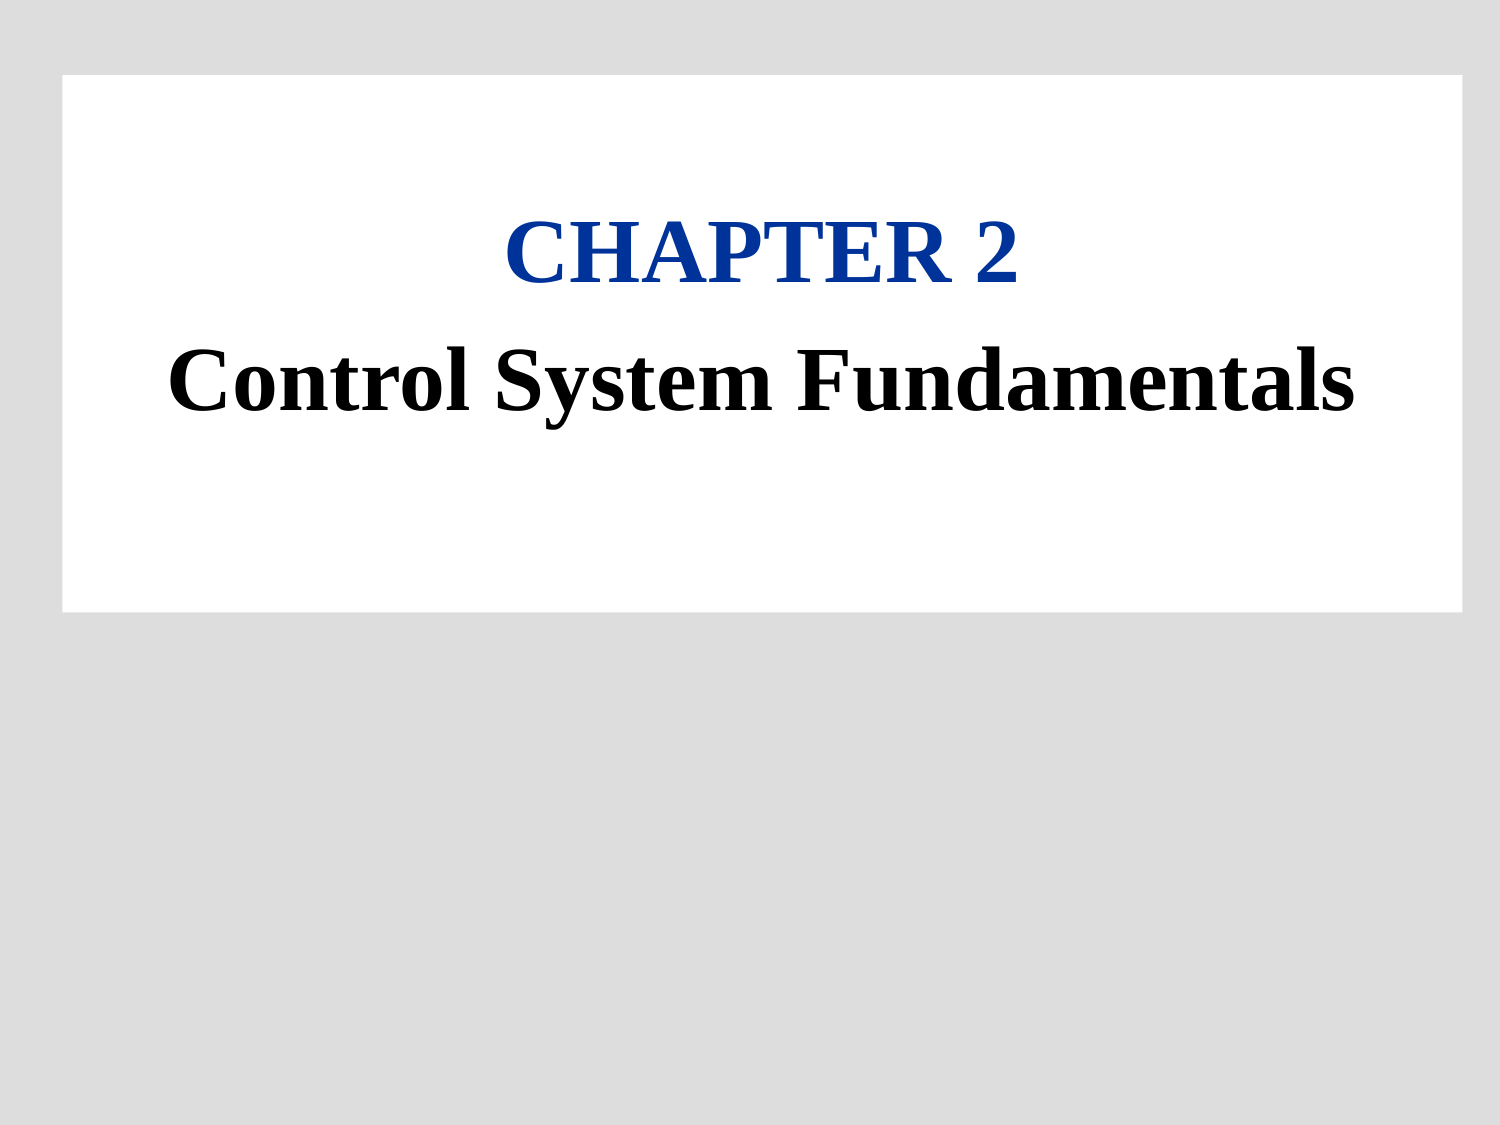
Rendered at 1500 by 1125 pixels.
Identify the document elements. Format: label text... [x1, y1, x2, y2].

subtitle CHAPTER 2 Control System Fundamentals [62, 75, 1463, 613]
